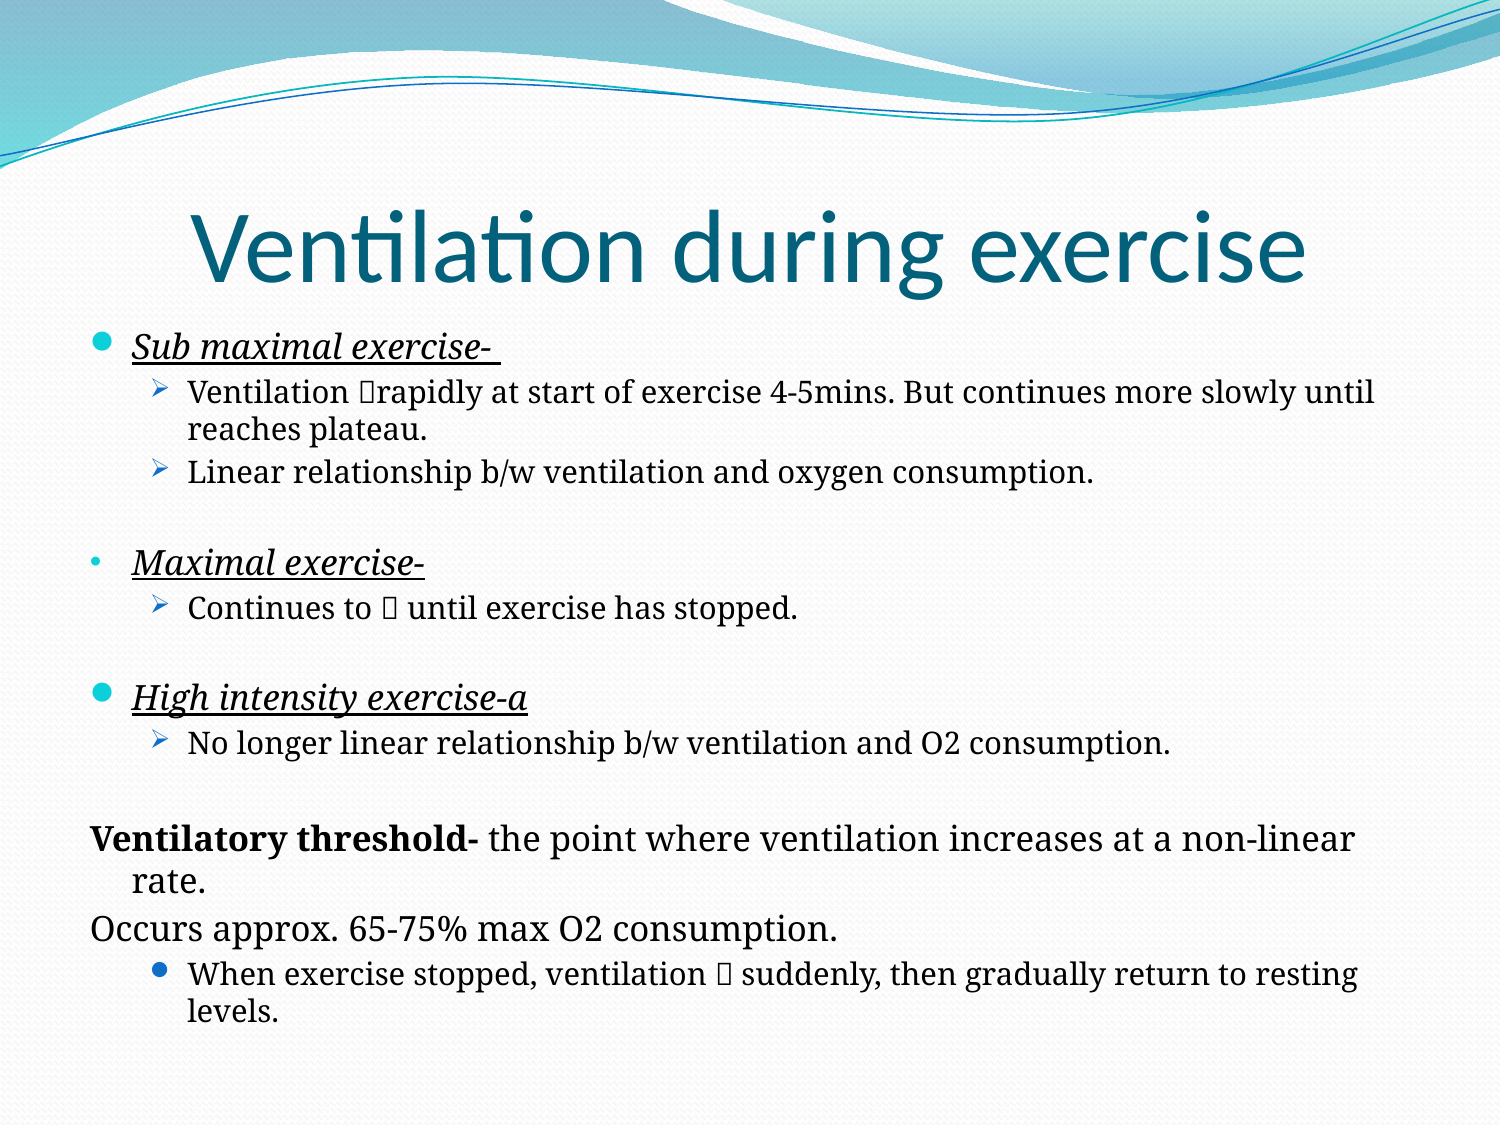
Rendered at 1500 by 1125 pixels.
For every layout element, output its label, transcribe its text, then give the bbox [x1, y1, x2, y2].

list Sub maximal exercise- Ventilation rapidly at start of exercise 4-5mins. But continues more slowly until reaches plateau. Linear relationship b/w ventilation and oxygen consumption. Maximal exercise- Continues to  until exercise has stopped. High intensity exercise-a No longer linear relationship b/w ventilation and O2 consumption. Ventilatory threshold- the point where ventilation increases at a non-linear rate. Occurs approx. 65-75% max O2 consumption. When exercise stopped, ventilation  suddenly, then gradually return to resting levels. [75, 317, 1425, 1038]
title Ventilation during exercise [75, 115, 1425, 303]
